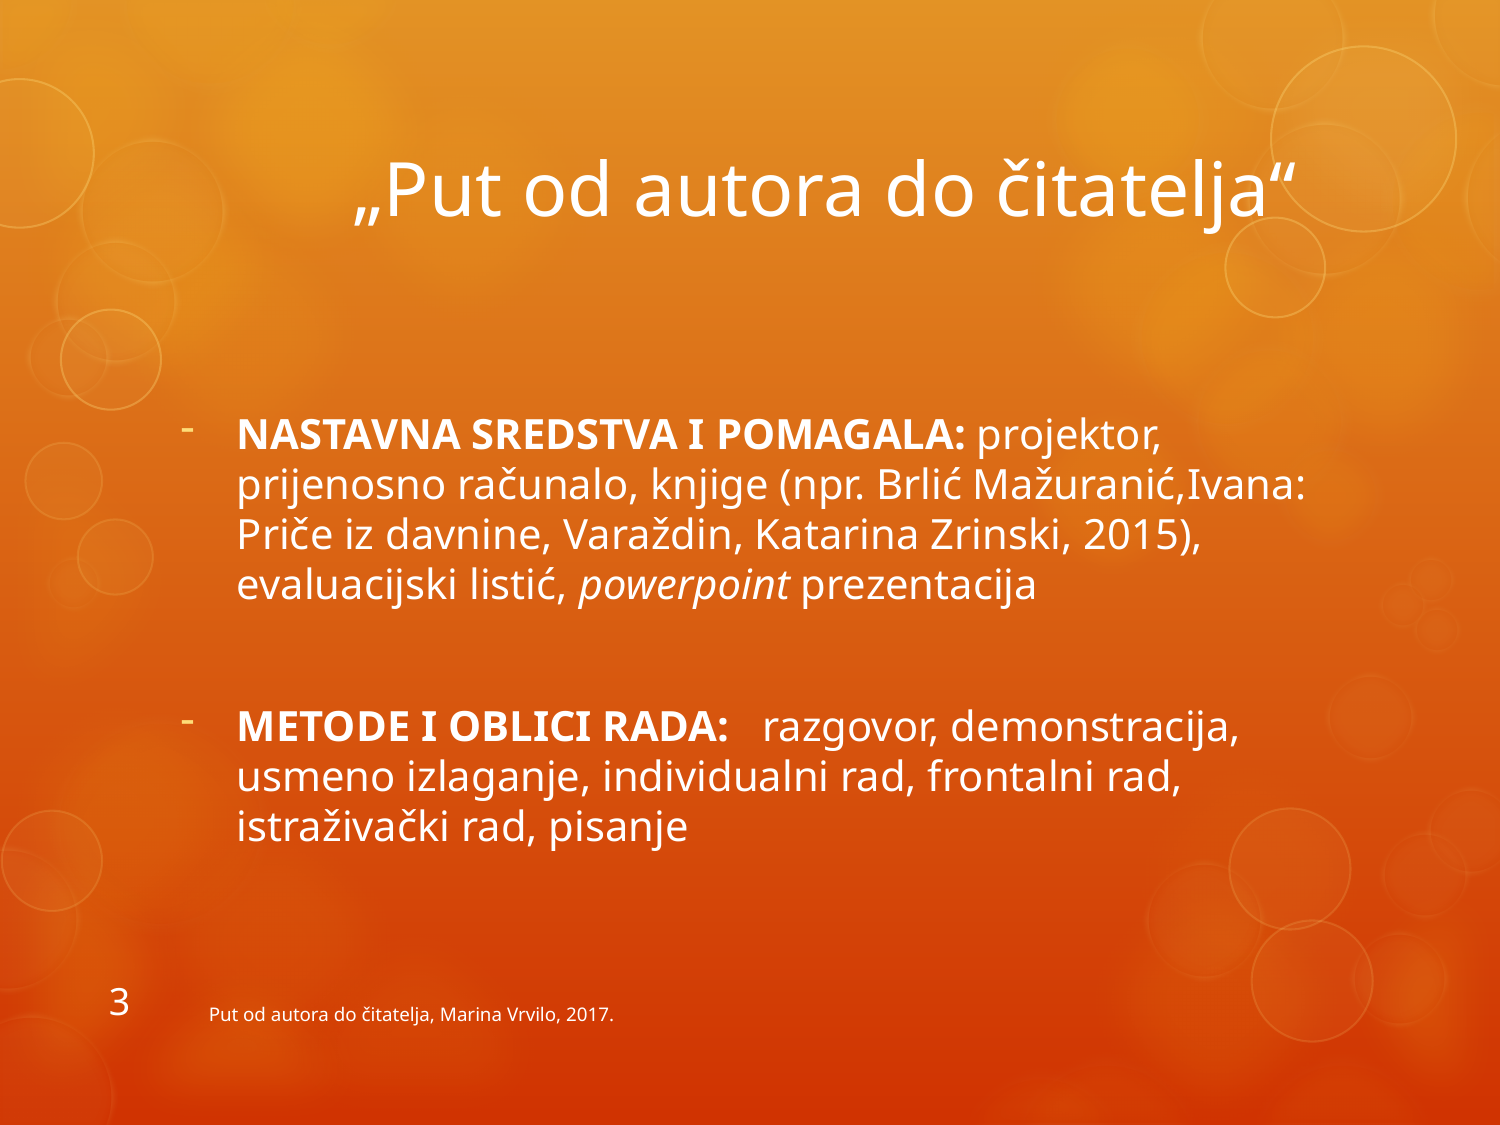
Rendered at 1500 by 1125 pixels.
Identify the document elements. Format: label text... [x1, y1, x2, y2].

title „Put od autora do čitatelja“ [165, 110, 1335, 263]
slide_number 3 [93, 976, 194, 1037]
footer Put od autora do čitatelja, Marina Vrvilo, 2017. [194, 976, 1056, 1037]
list NASTAVNA SREDSTVA I POMAGALA: projektor, prijenosno računalo, knjige (npr. Brlić Mažuranić,Ivana: Priče iz davnine, Varaždin, Katarina Zrinski, 2015), evaluacijski listić, powerpoint prezentacija METODE I OBLICI RADA: razgovor, demonstracija, usmeno izlaganje, individualni rad, frontalni rad, istraživački rad, pisanje [165, 296, 1335, 962]
